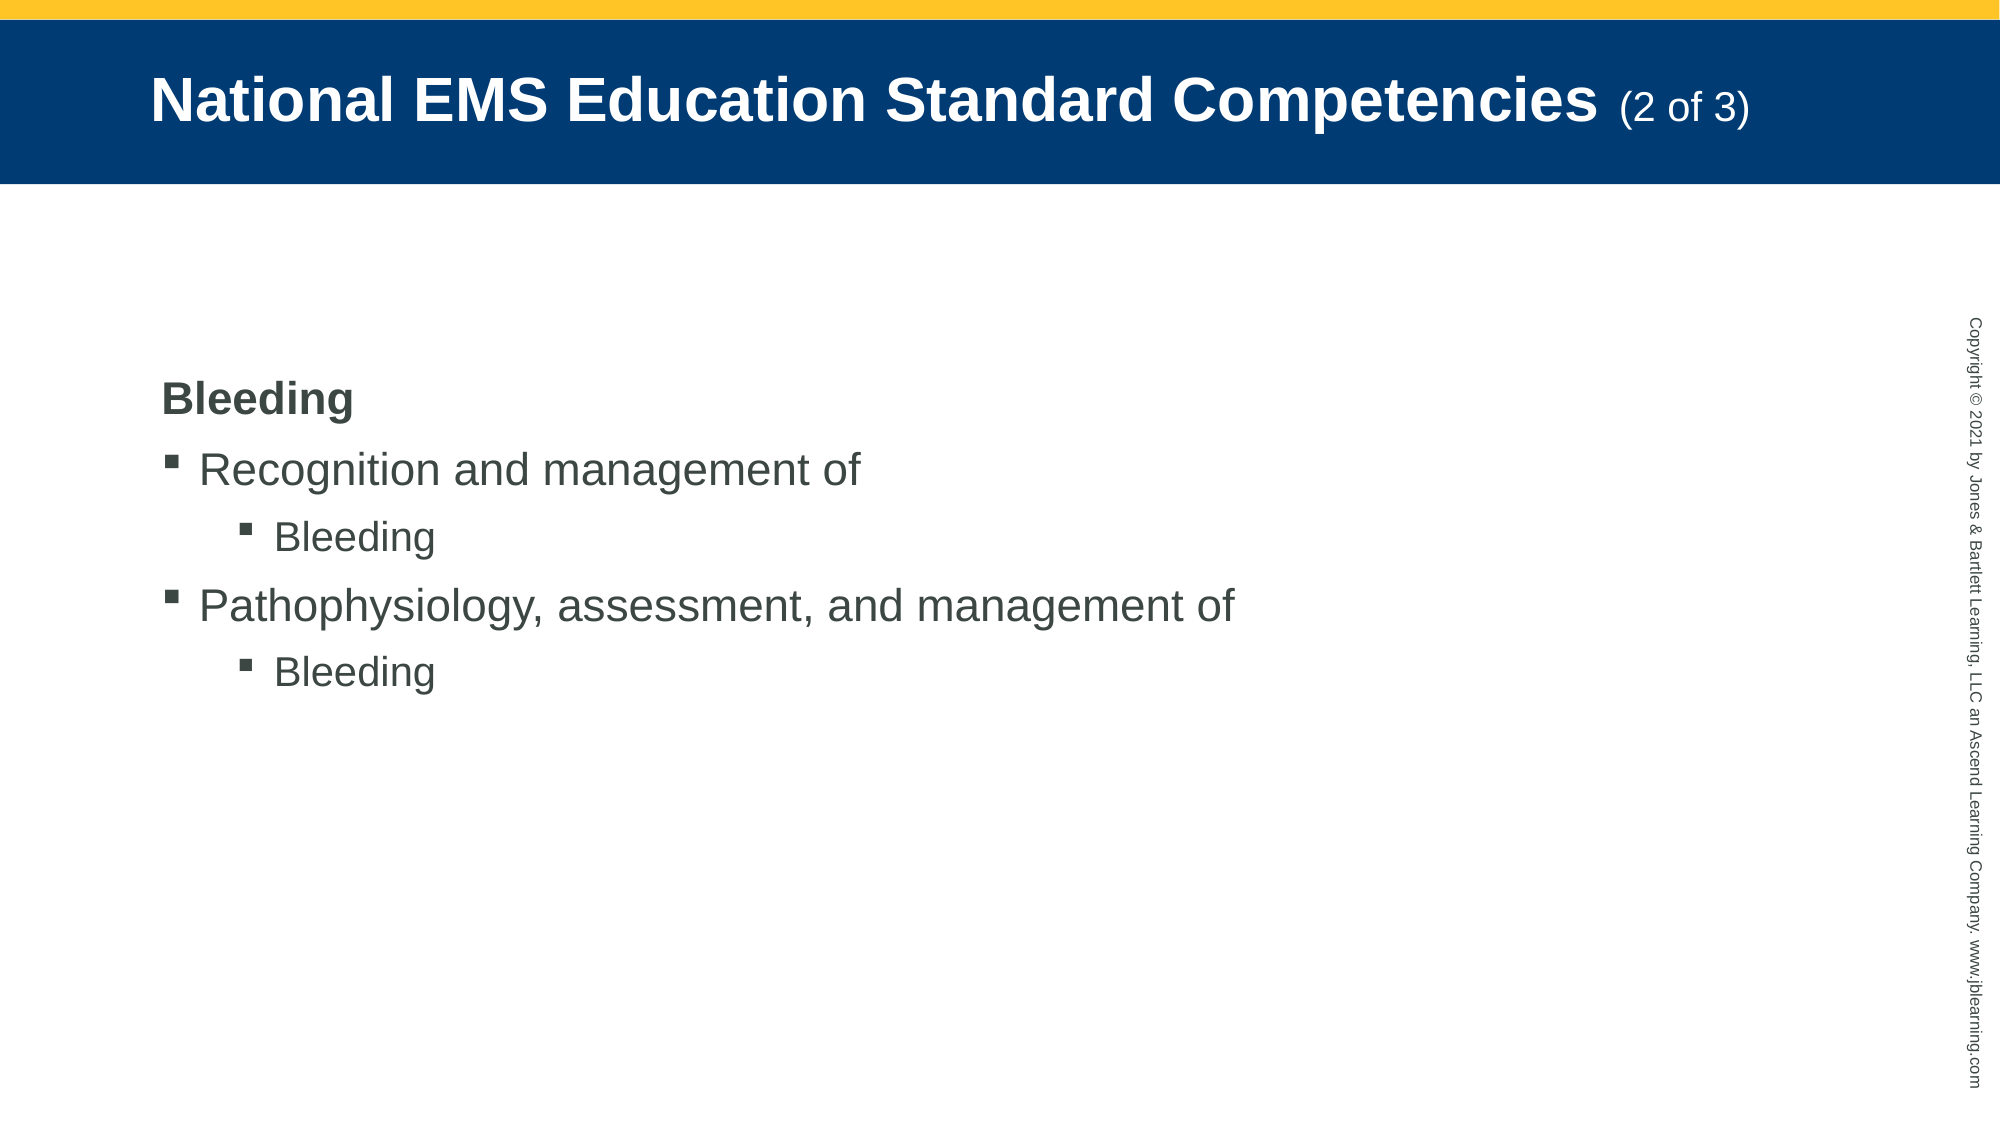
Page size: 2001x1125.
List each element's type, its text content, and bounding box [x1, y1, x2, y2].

title National EMS Education Standard Competencies (2 of 3) [0, 19, 2000, 185]
list Bleeding Recognition and management of Bleeding Pathophysiology, assessment, and management of Bleeding [146, 361, 1859, 1016]
